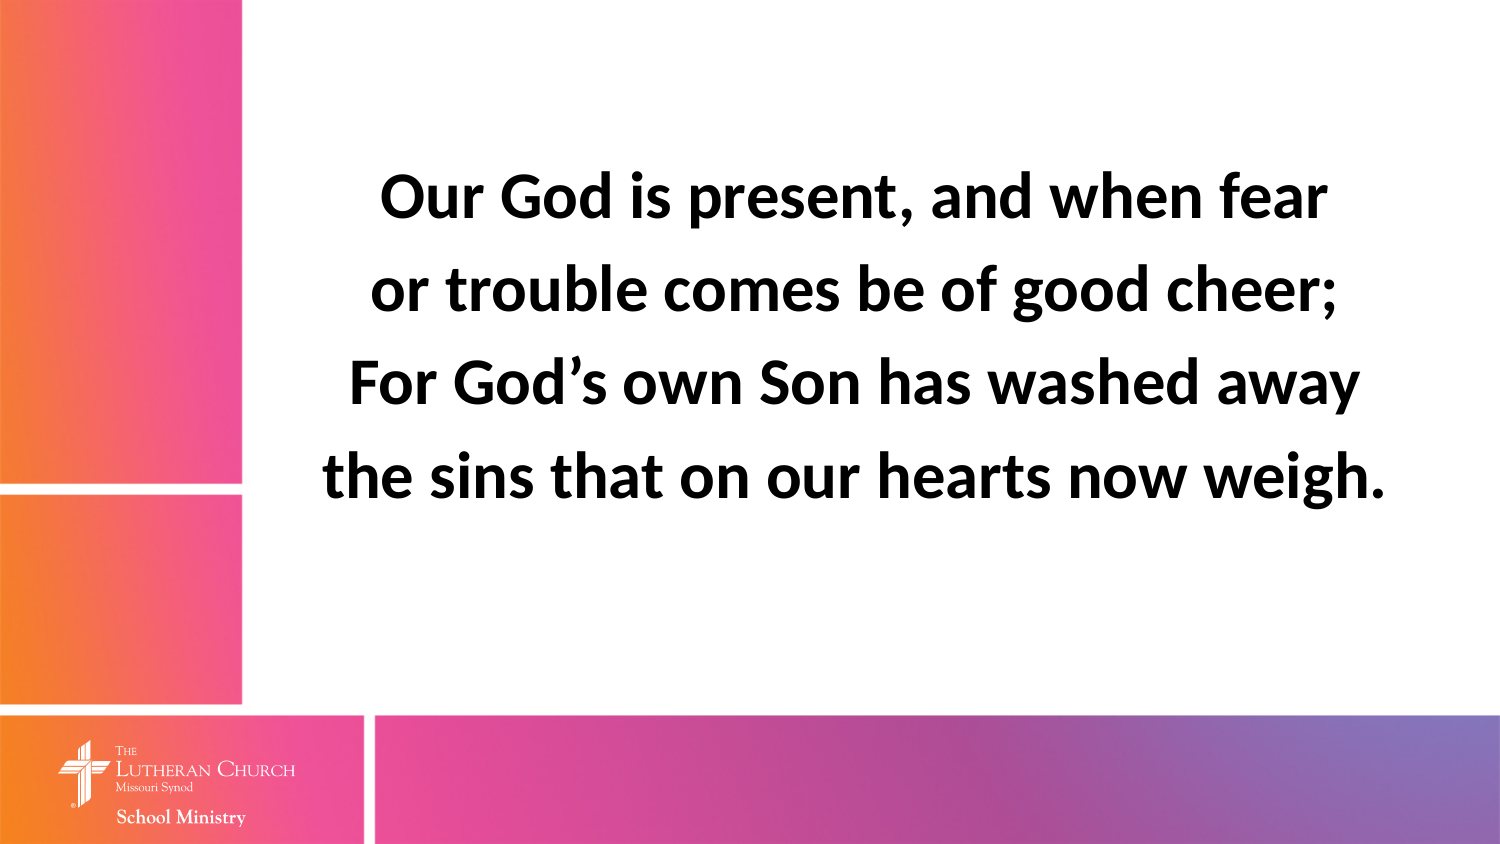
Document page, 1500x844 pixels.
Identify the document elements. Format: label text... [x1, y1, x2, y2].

list Our God is present, and when fear or trouble comes be of good cheer; For God’s own Son has washed away the sins that on our hearts now weigh. [302, 143, 1409, 548]
picture [0, 0, 1500, 844]
